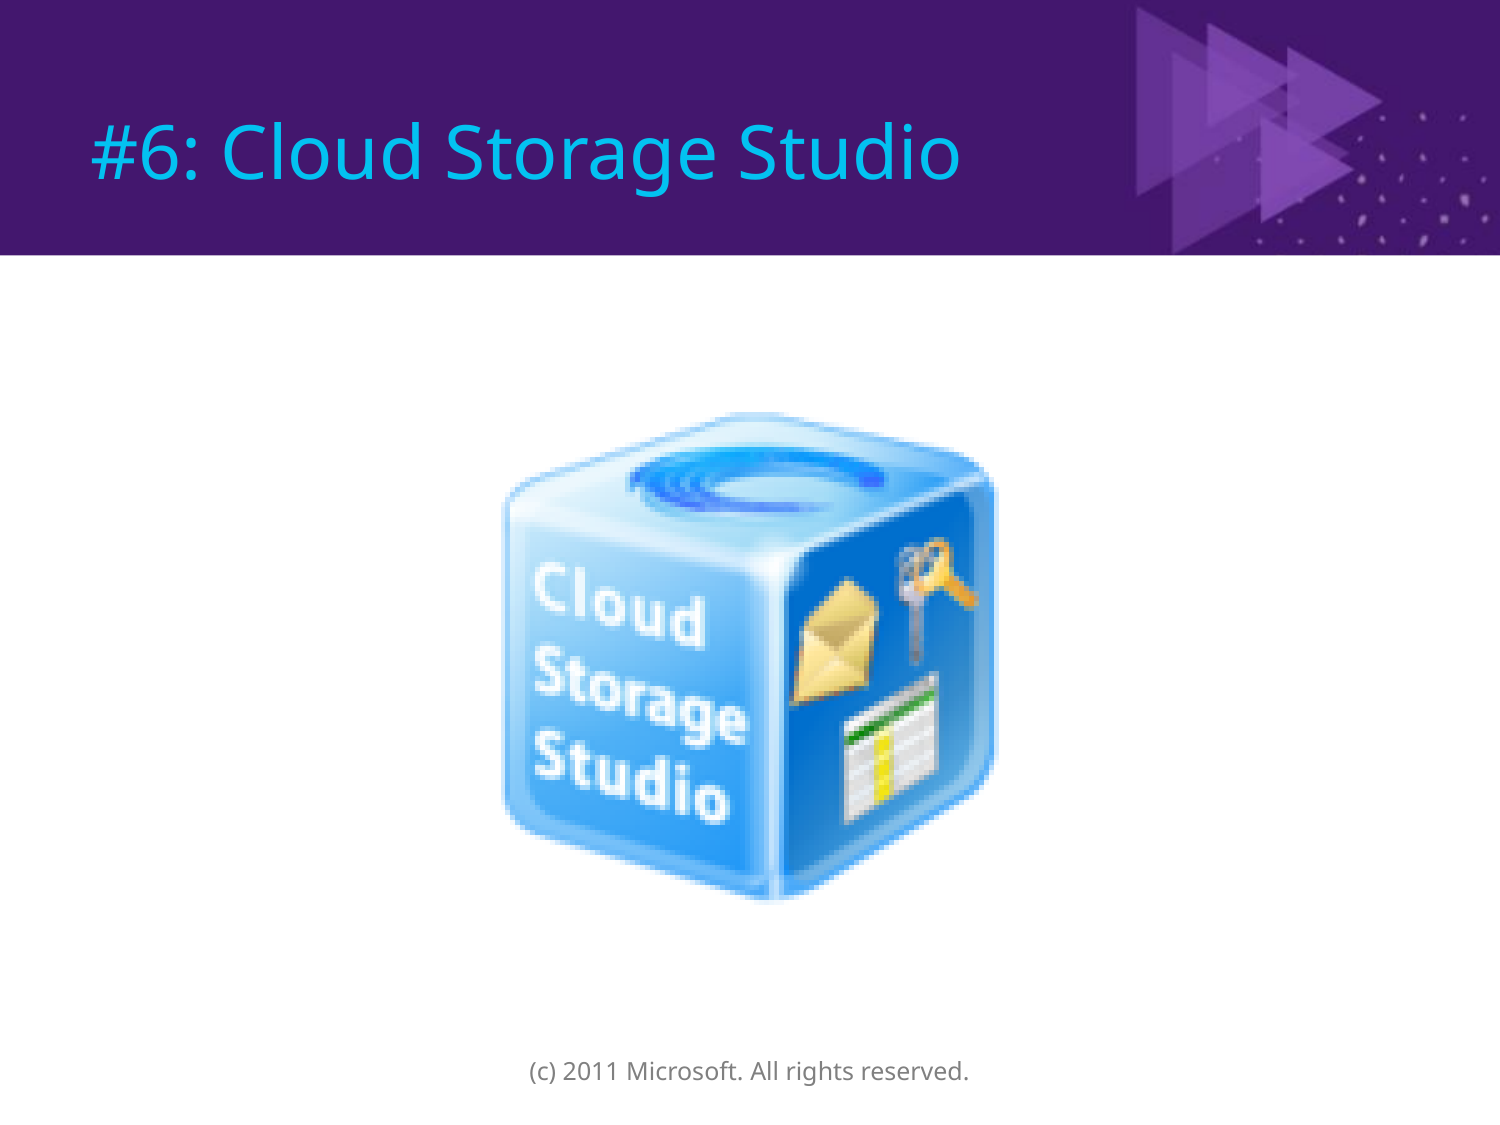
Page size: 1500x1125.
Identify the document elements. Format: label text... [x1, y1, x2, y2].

footer (c) 2011 Microsoft. All rights reserved. [512, 1042, 988, 1103]
picture [0, 0, 1500, 255]
title #6: Cloud Storage Studio [75, 56, 1425, 244]
picture [501, 408, 999, 906]
